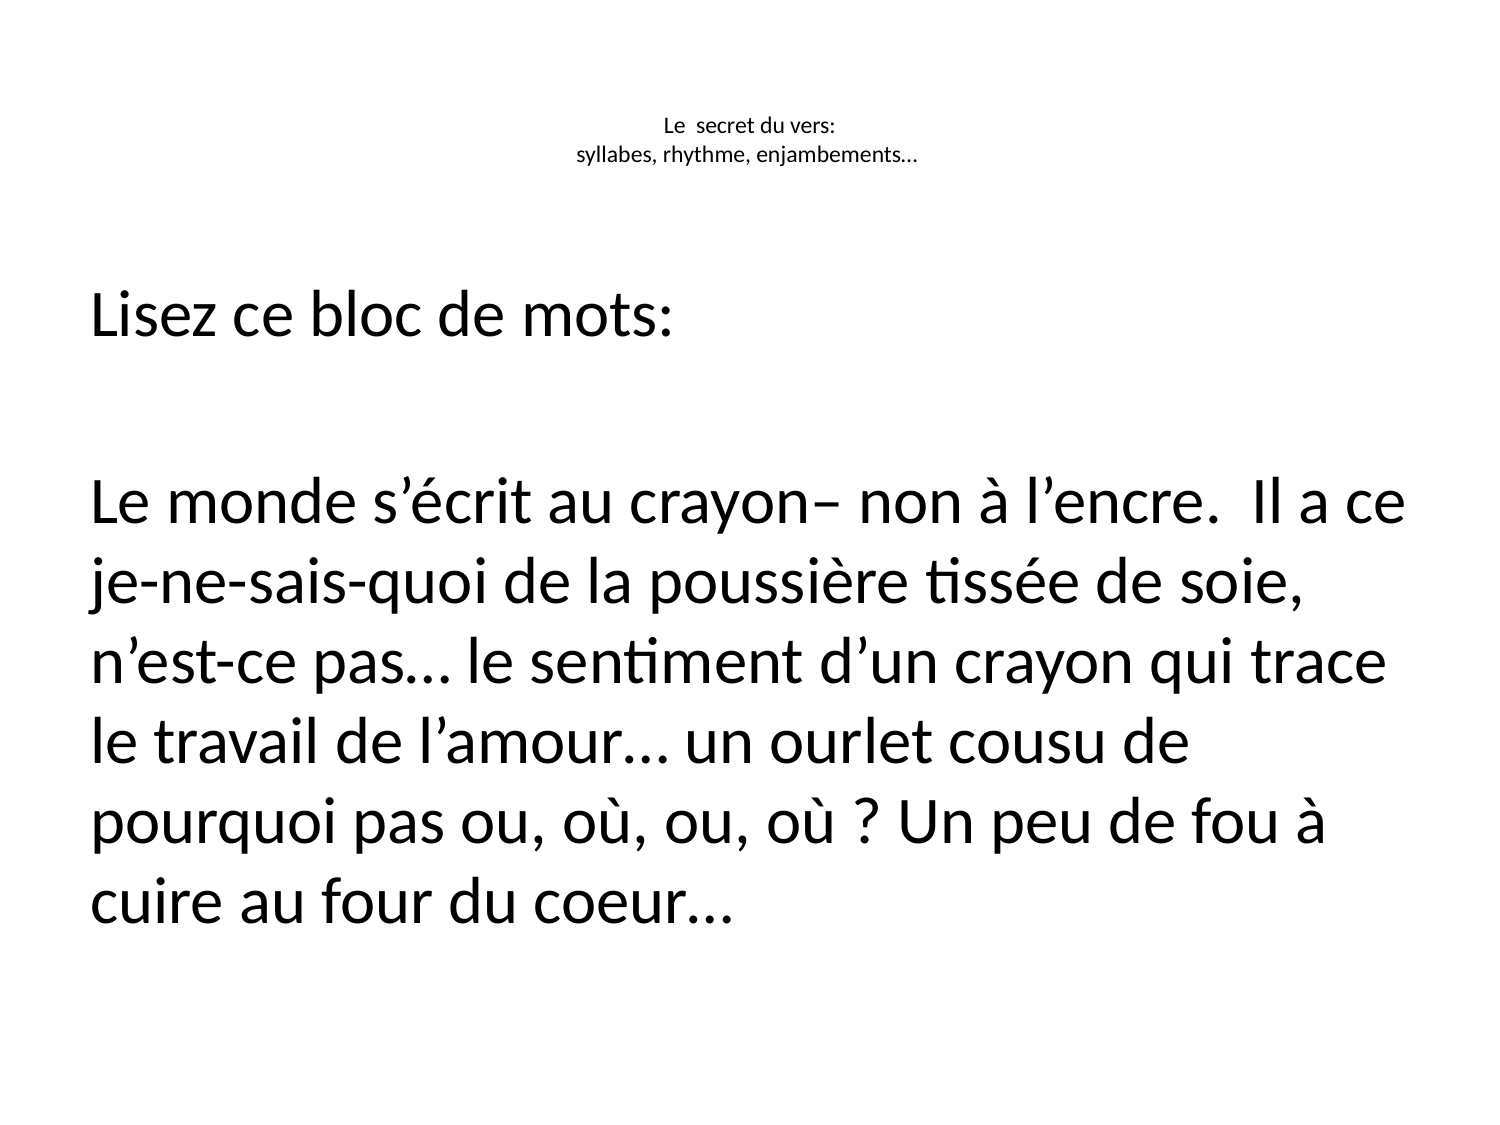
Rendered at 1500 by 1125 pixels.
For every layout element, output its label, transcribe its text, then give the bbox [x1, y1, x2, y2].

list Lisez ce bloc de mots: Le monde s’écrit au crayon– non à l’encre. Il a ce je-ne-sais-quoi de la poussière tissée de soie, n’est-ce pas… le sentiment d’un crayon qui trace le travail de l’amour… un ourlet cousu de pourquoi pas ou, où, ou, où ? Un peu de fou à cuire au four du coeur… [75, 262, 1425, 1005]
title Le secret du vers: syllabes, rhythme, enjambements… [75, 45, 1425, 233]
